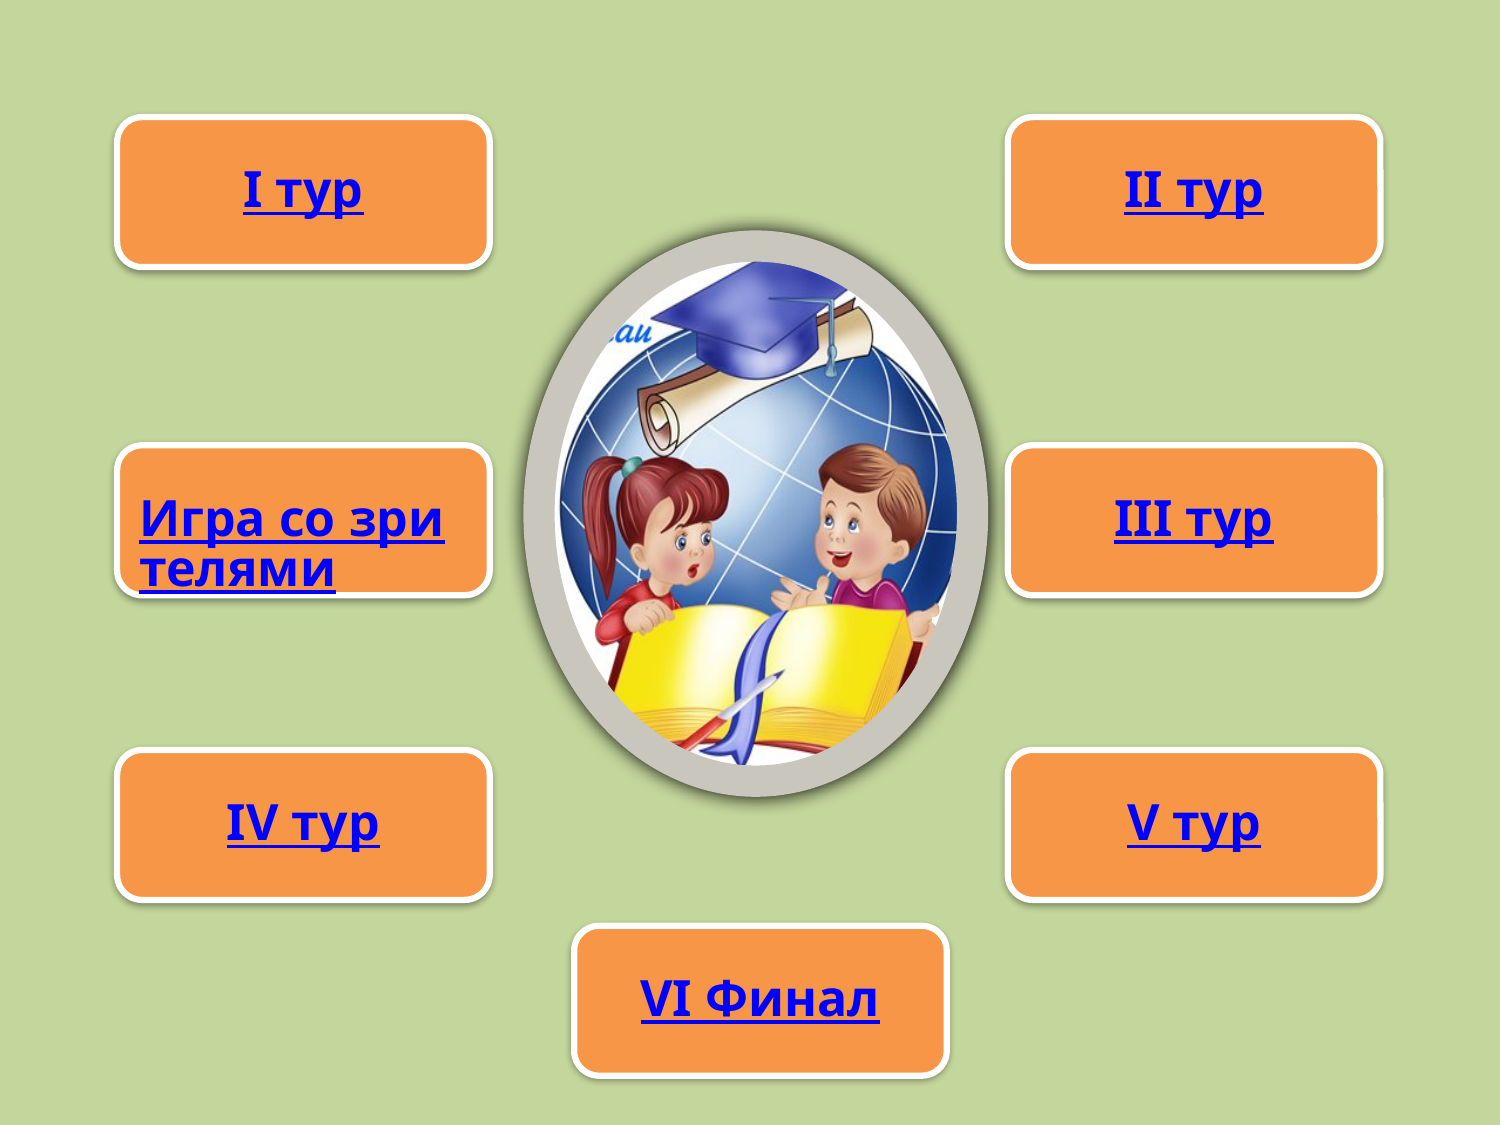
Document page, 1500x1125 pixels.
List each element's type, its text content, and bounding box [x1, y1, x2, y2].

text_box V тур [1004, 746, 1384, 904]
text_box Игра со зрителями [113, 442, 493, 599]
picture [538, 245, 973, 782]
text_box III тур [1004, 442, 1384, 599]
text_box IV тур [113, 746, 493, 904]
text_box II тур [1004, 113, 1384, 271]
text_box I тур [113, 113, 493, 271]
text_box VI Финал [571, 922, 950, 1079]
